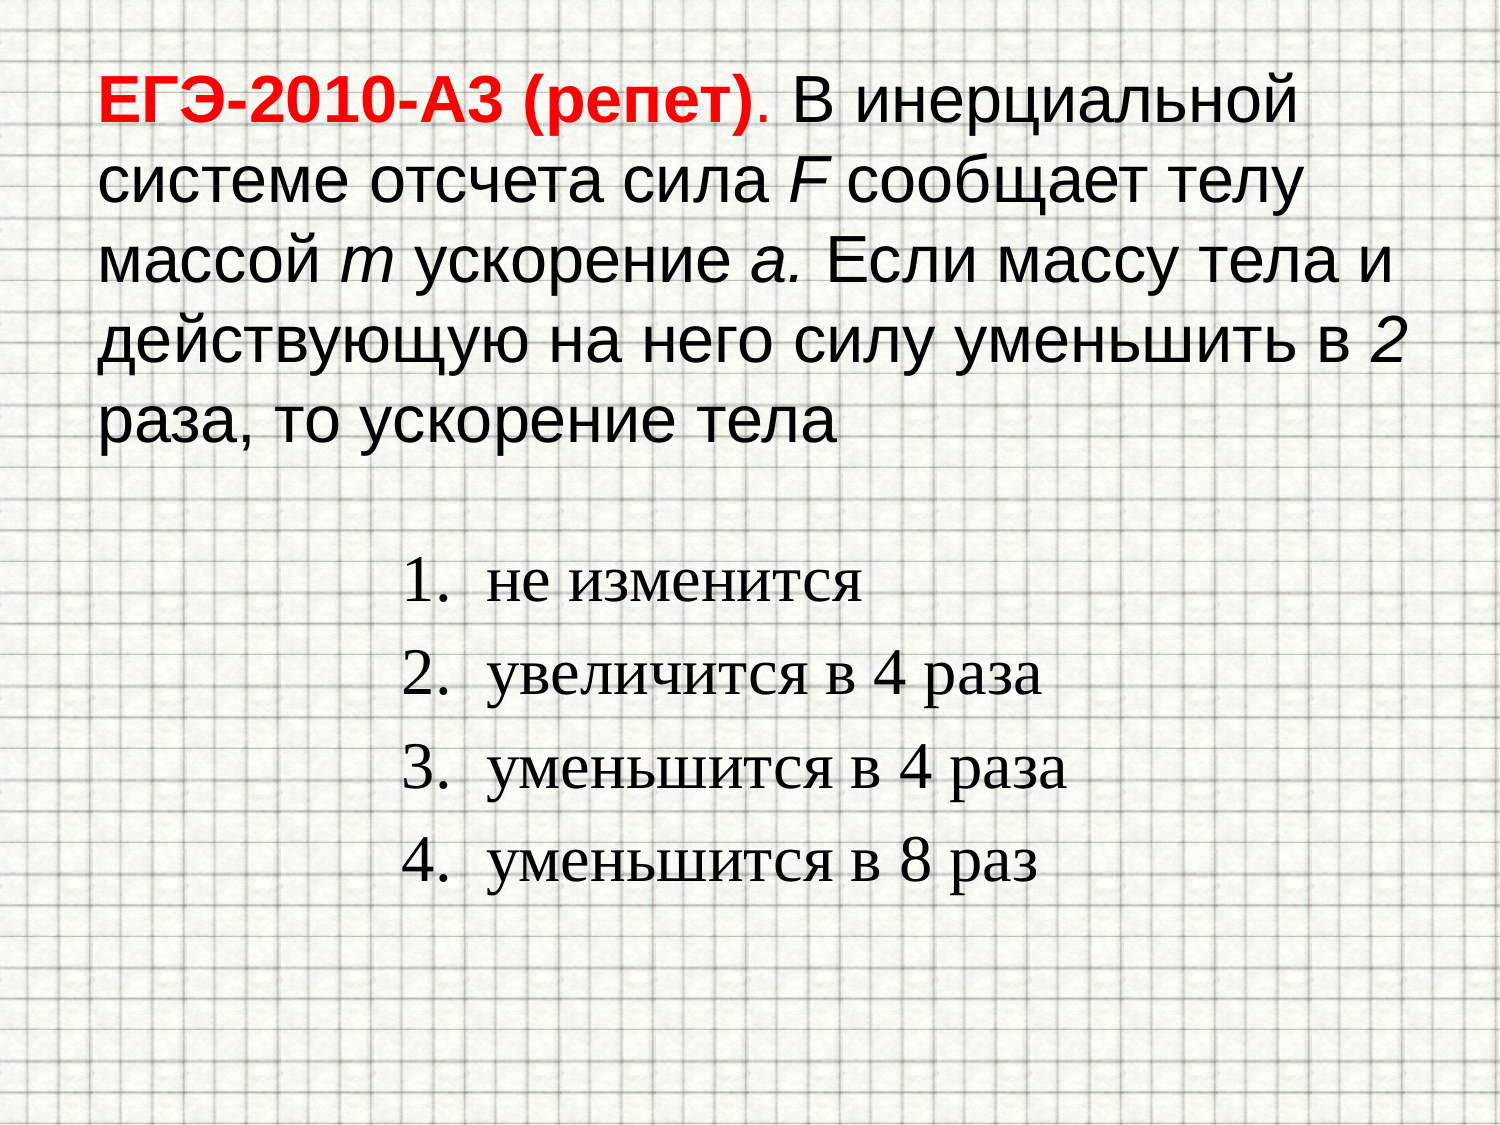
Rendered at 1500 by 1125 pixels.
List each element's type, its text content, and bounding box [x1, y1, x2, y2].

title ЕГЭ-2010-А3 (репет). В инерциальной системе отсчета сила F сообщает телу массой т ускорение а. Если массу тела и действующую на него силу уменьшить в 2 раза, то ускорение тела [82, 105, 1432, 406]
picture [0, 0, 1500, 1125]
list не изменится увеличится в 4 раза уменьшится в 4 раза уменьшится в 8 раз [386, 527, 1100, 940]
